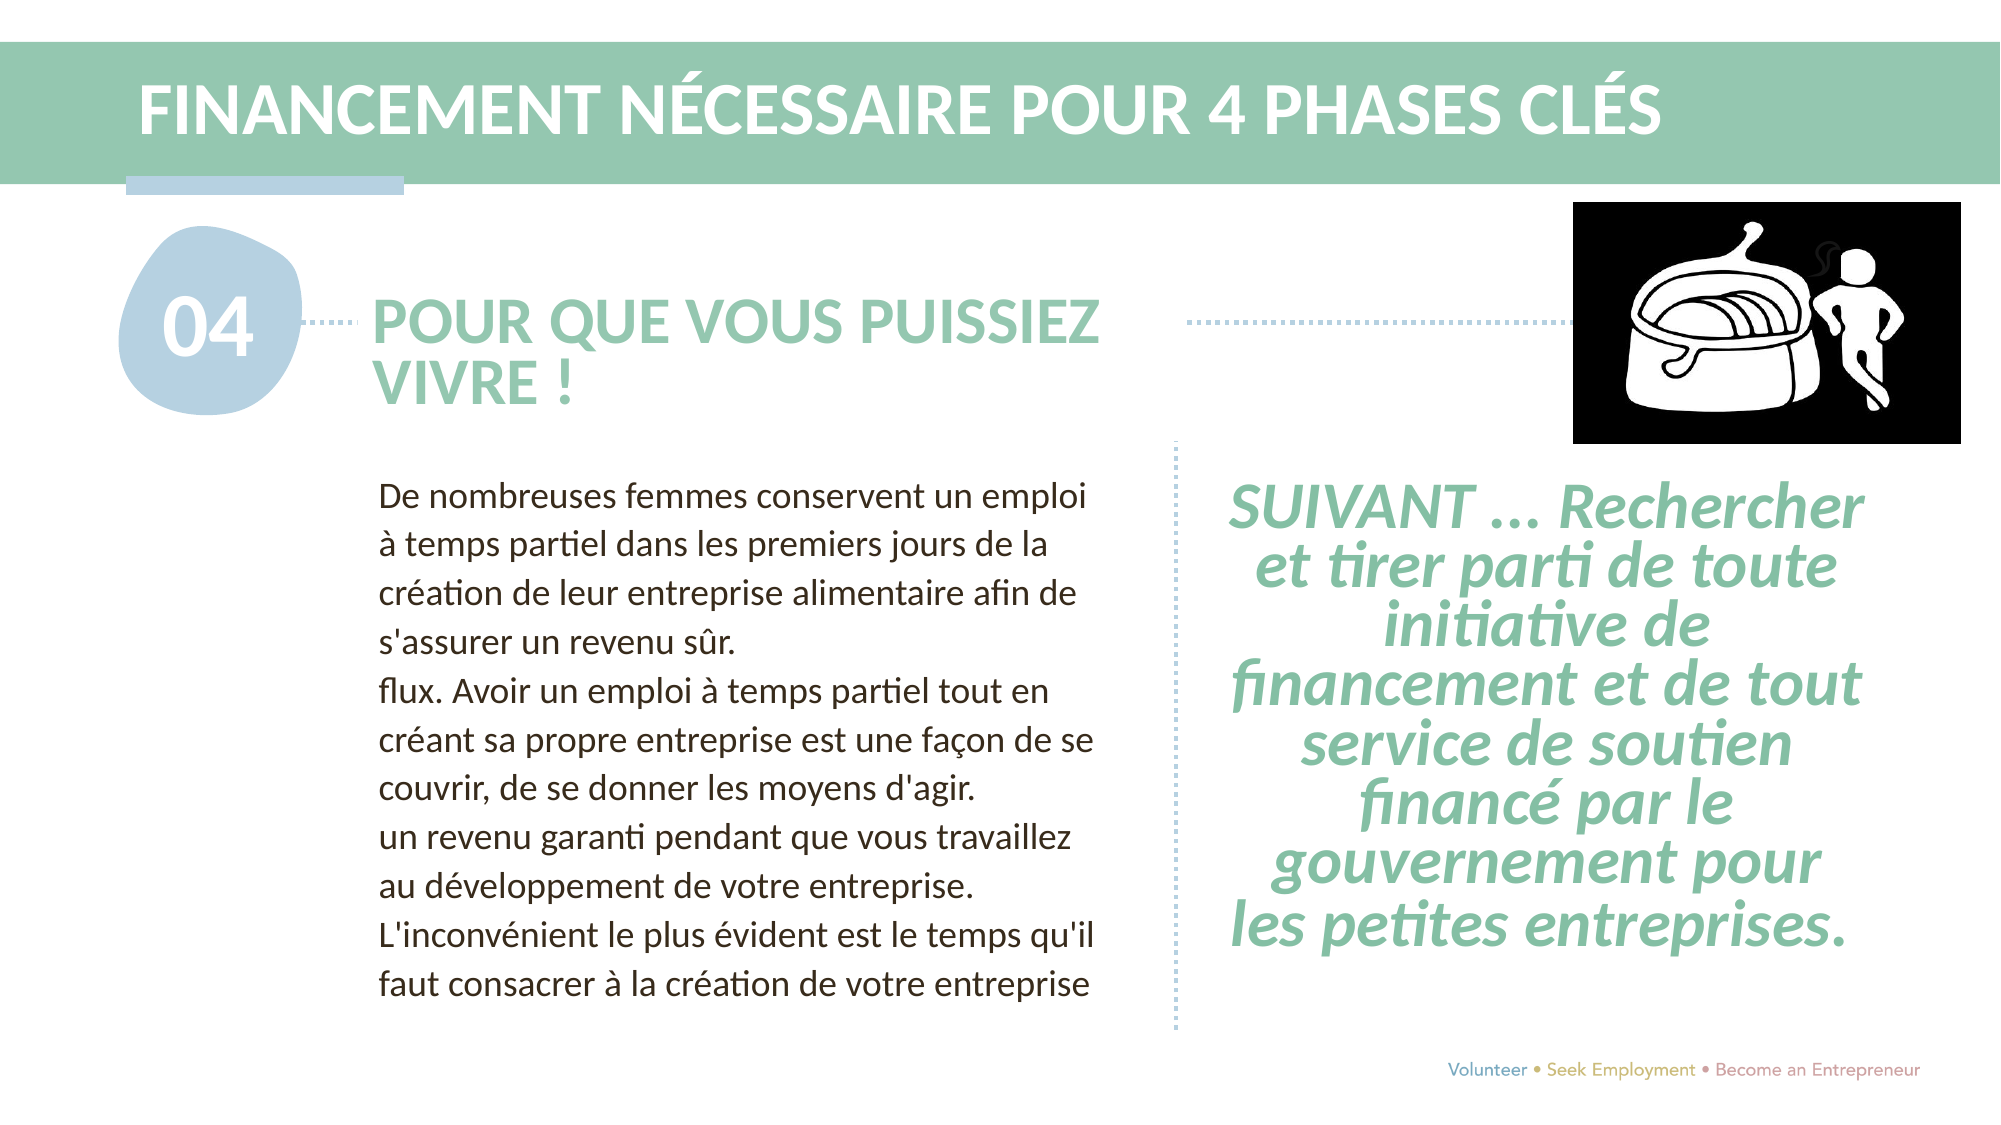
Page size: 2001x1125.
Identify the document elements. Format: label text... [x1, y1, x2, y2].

list FINANCEMENT NÉCESSAIRE POUR 4 PHASES CLÉS [123, 51, 1913, 170]
text_box POUR QUE VOUS PUISSIEZ VIVRE ! [357, 323, 1186, 361]
text_box SUIVANT ... Rechercher et tirer parti de toute initiative de financement et de tout service de soutien financé par le gouvernement pour les petites entreprises. [1191, 474, 1904, 677]
text_box De nombreuses femmes conservent un emploi à temps partiel dans les premiers jours de la création de leur entreprise alimentaire afin de s'assurer un revenu sûr. flux. Avoir un emploi à temps partiel tout en créant sa propre entreprise est une façon de se couvrir, de se donner les moyens d'agir. un revenu garanti pendant que vous travaillez au développement de votre entreprise. L'inconvénient le plus évident est le temps qu'il faut consacrer à la création de votre entreprise [363, 459, 1111, 1027]
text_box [118, 225, 302, 471]
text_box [1573, 202, 1961, 444]
text_box POUR QUE VOUS PUISSIEZ VIVRE ! [357, 288, 1186, 322]
picture [1418, 1046, 1971, 1103]
